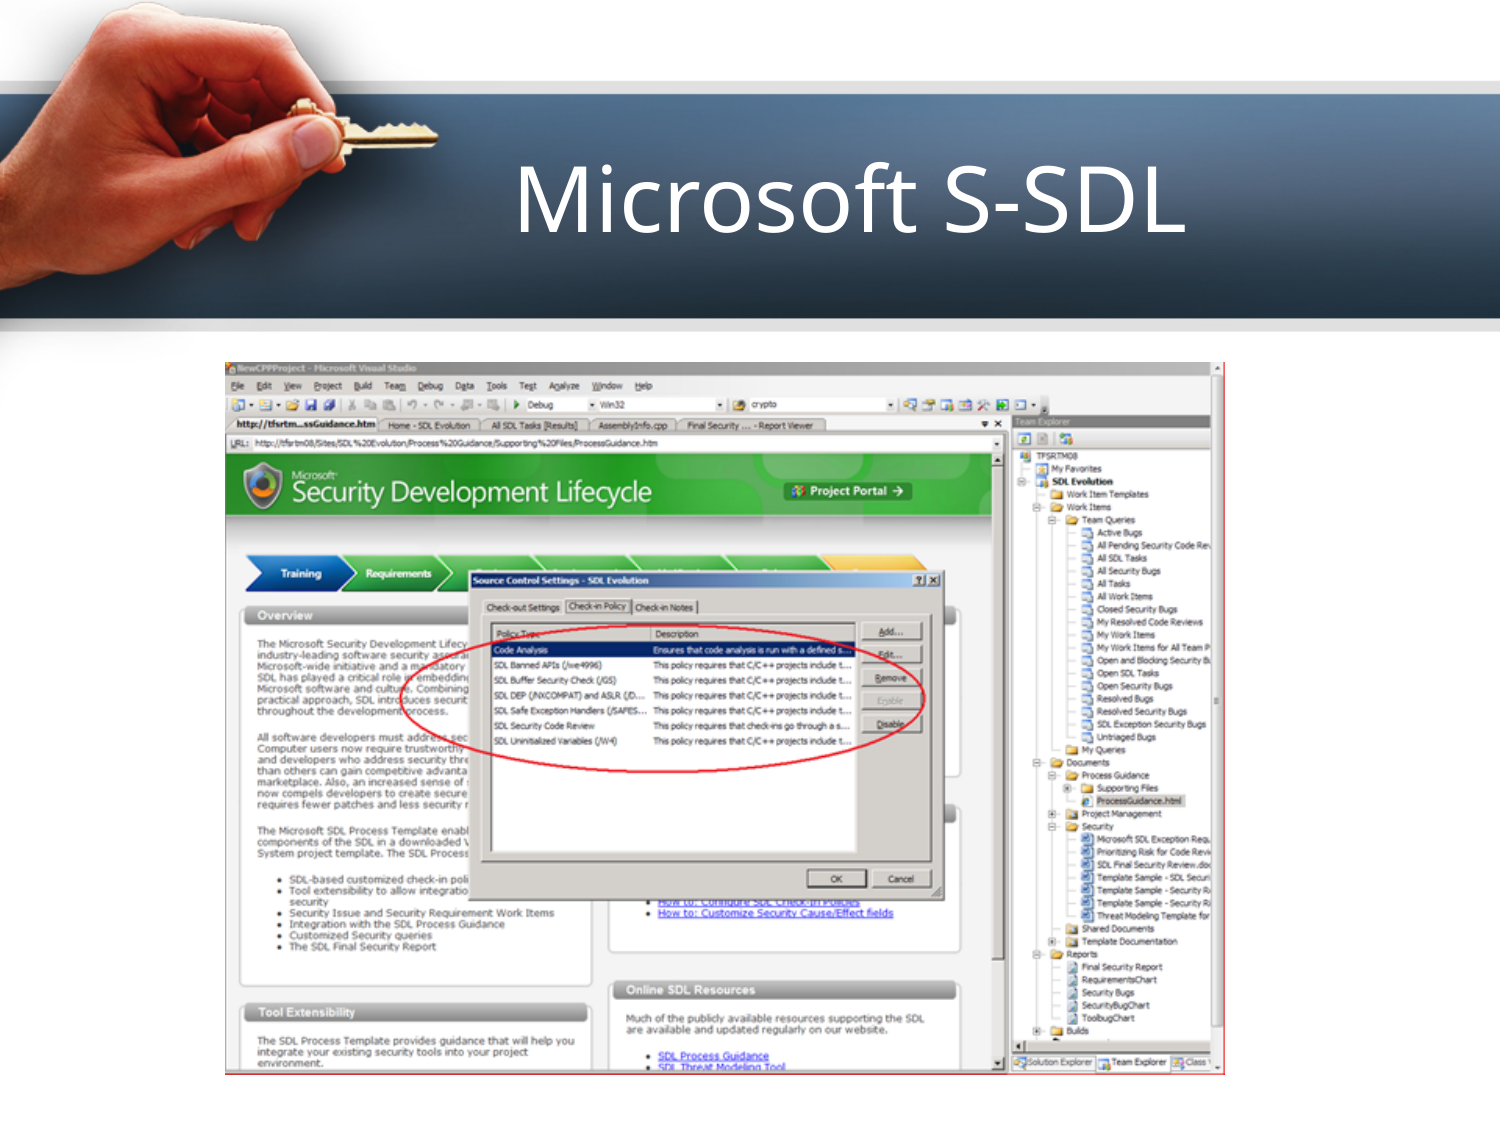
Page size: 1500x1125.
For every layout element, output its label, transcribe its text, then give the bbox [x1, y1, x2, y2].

picture [0, 0, 1500, 1125]
title Microsoft S-SDL [249, 137, 1451, 256]
